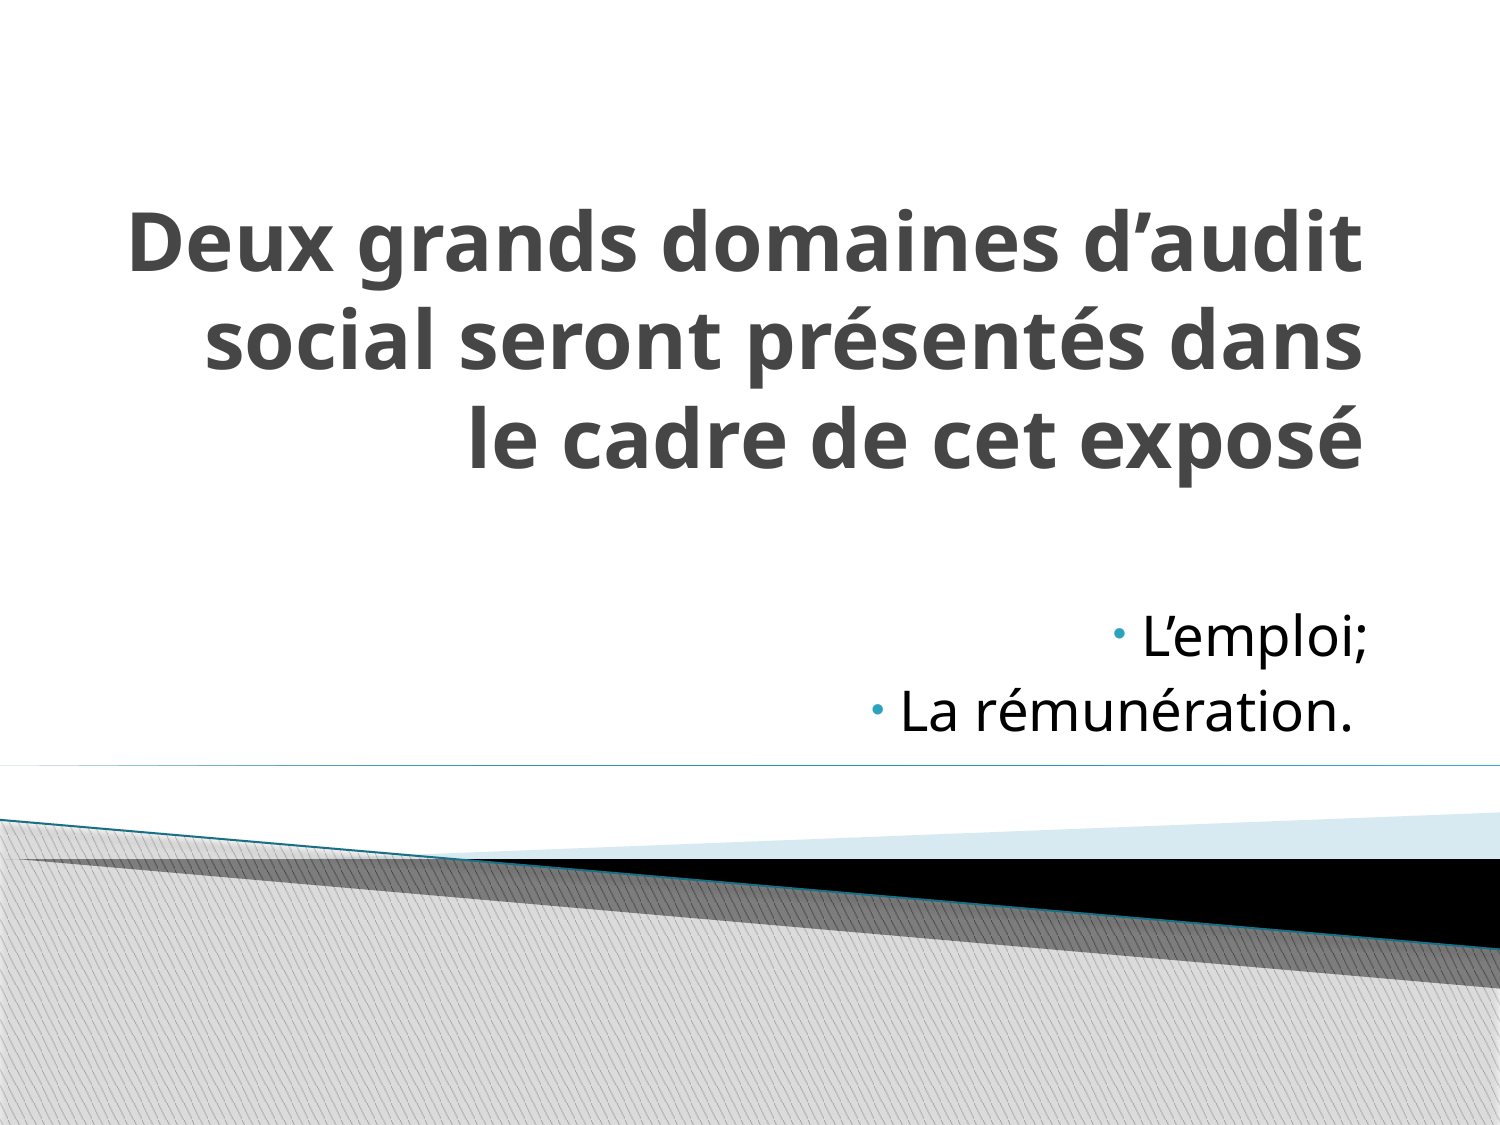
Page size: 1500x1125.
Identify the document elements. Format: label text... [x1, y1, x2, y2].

picture [5, 859, 1500, 989]
subtitle L’emploi; La rémunération. [112, 592, 1388, 790]
title Deux grands domaines d’audit social seront présentés dans le cadre de cet exposé [105, 175, 1381, 493]
